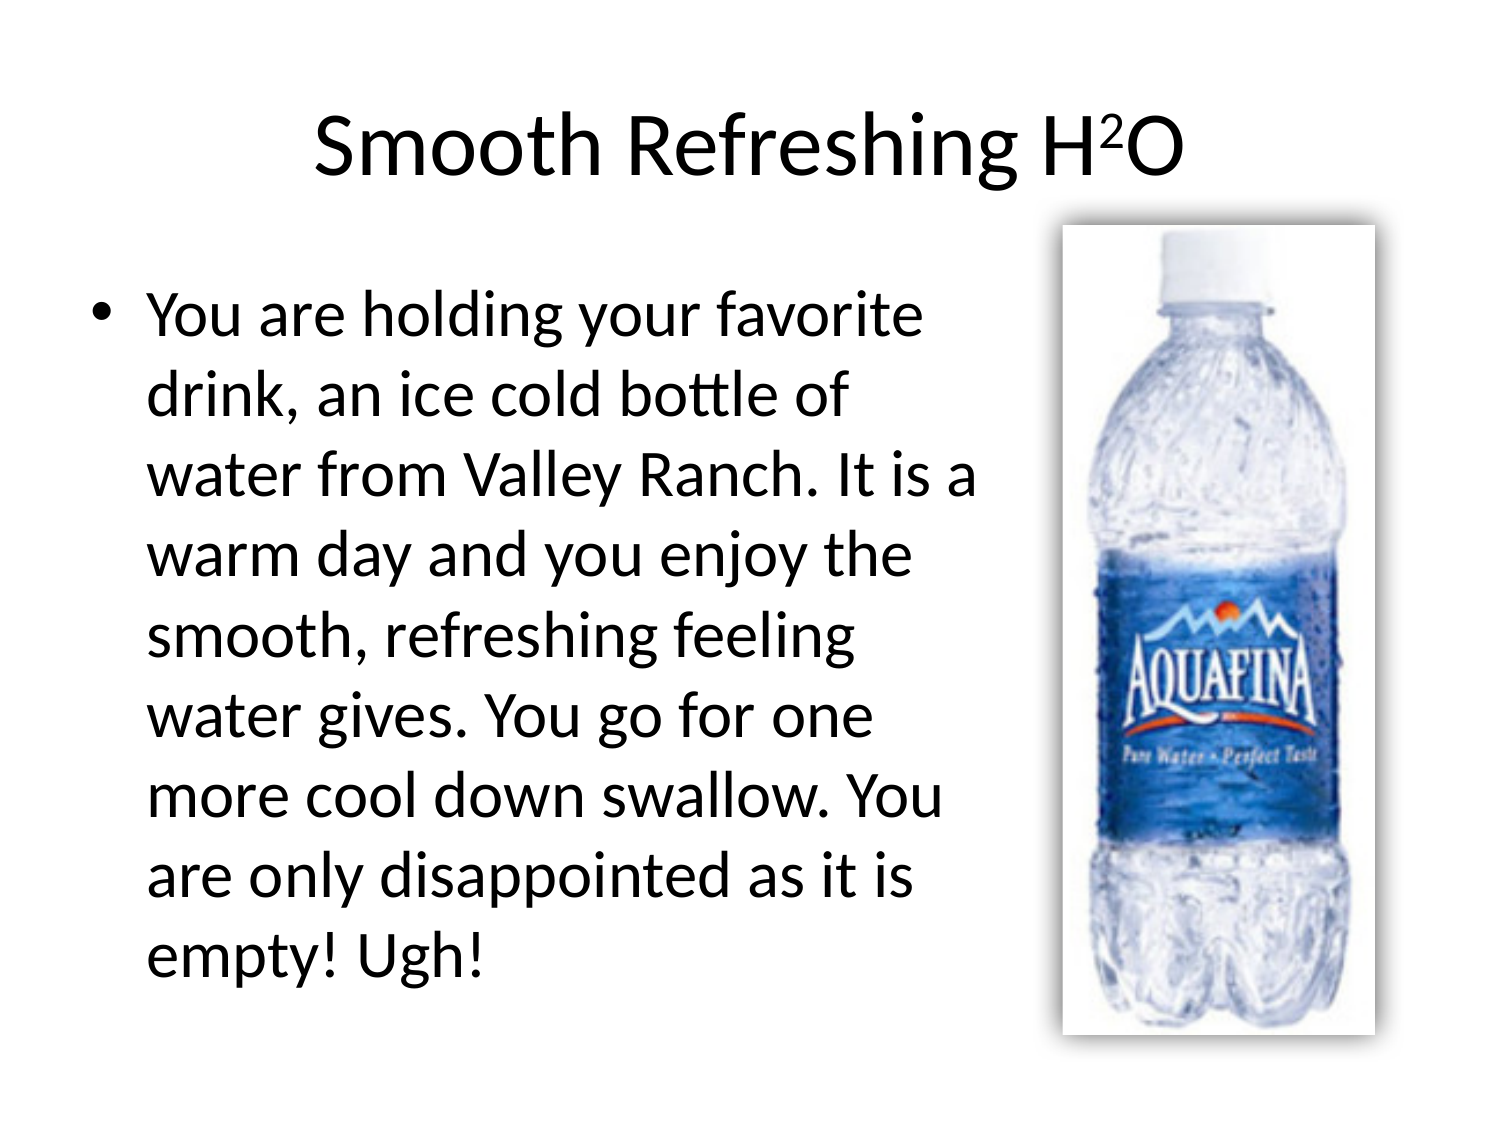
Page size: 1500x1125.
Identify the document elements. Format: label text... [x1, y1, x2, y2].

list You are holding your favorite drink, an ice cold bottle of water from Valley Ranch. It is a warm day and you enjoy the smooth, refreshing feeling water gives. You go for one more cool down swallow. You are only disappointed as it is empty! Ugh! [75, 262, 1025, 1063]
title Smooth Refreshing H2O [75, 45, 1425, 233]
picture [1062, 224, 1376, 1035]
